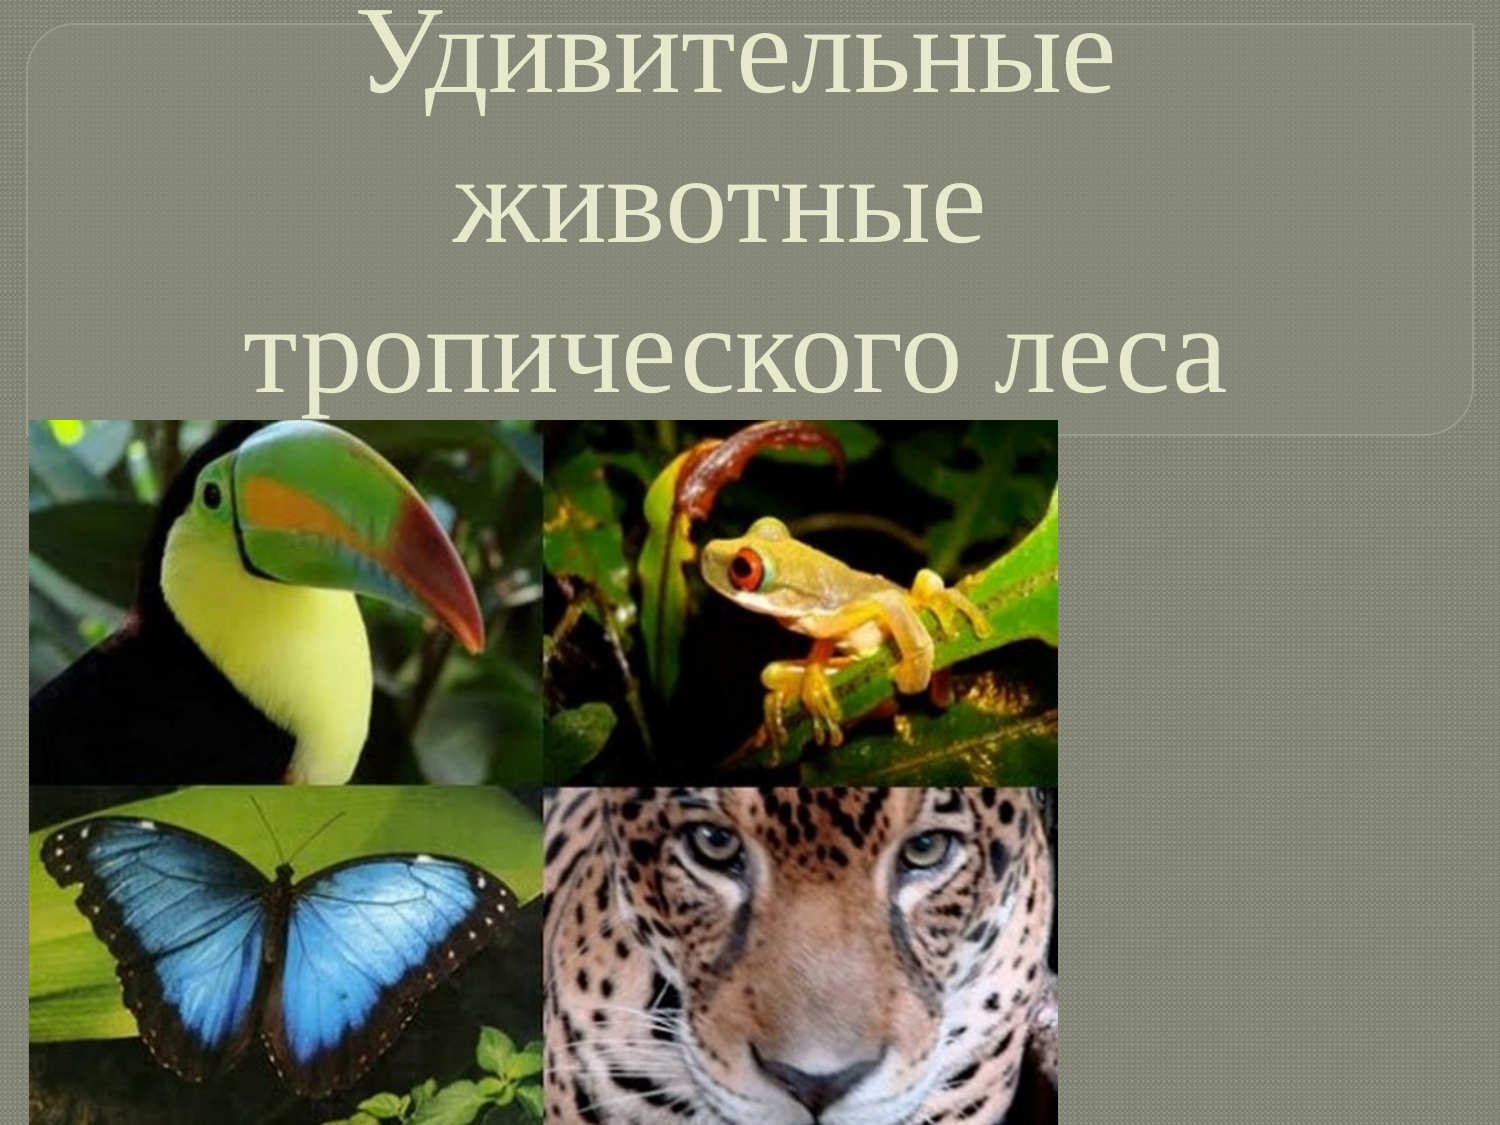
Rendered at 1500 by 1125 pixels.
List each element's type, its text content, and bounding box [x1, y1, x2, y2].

picture [29, 420, 1058, 1125]
title Удивительные животные тропического леса [76, 62, 1427, 425]
